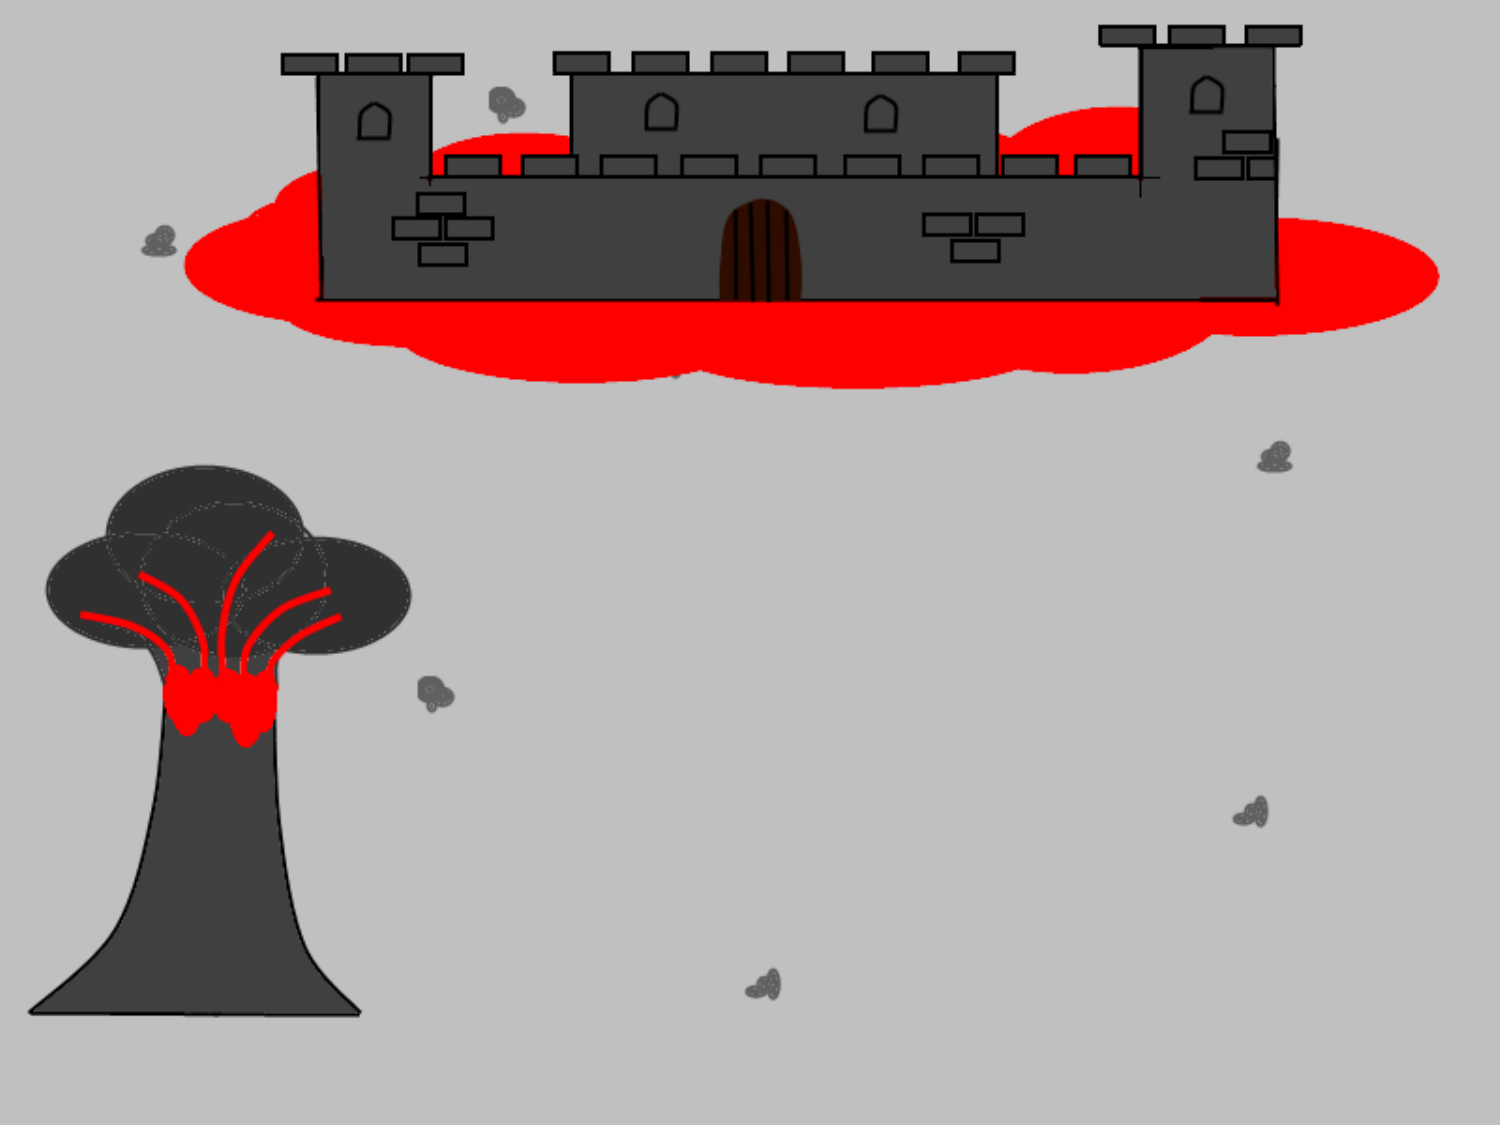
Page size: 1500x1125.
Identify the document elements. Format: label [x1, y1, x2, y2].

list [0, 0, 1500, 1125]
